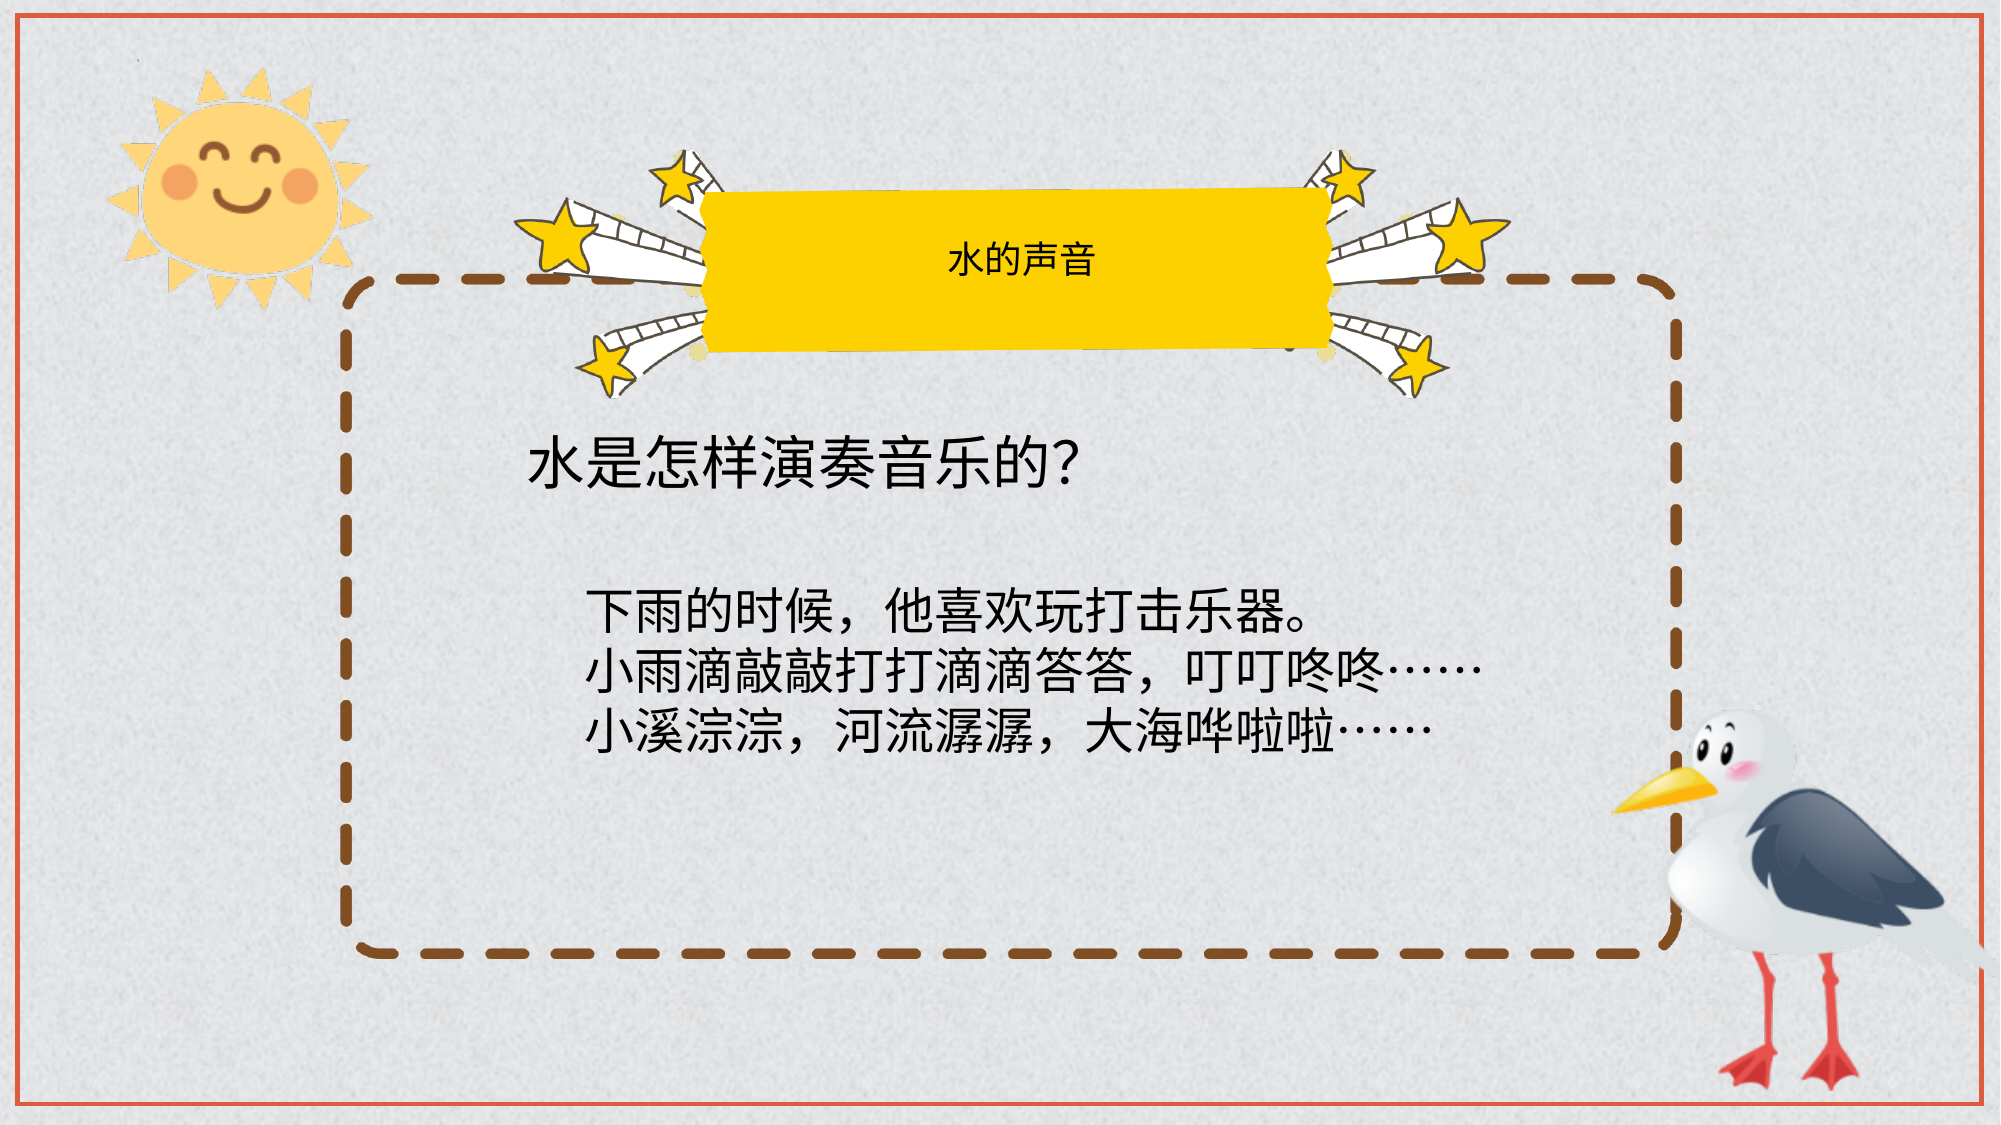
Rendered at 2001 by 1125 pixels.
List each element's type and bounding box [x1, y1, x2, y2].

picture [106, 0, 2001, 1125]
text_box [16, 15, 1982, 1105]
